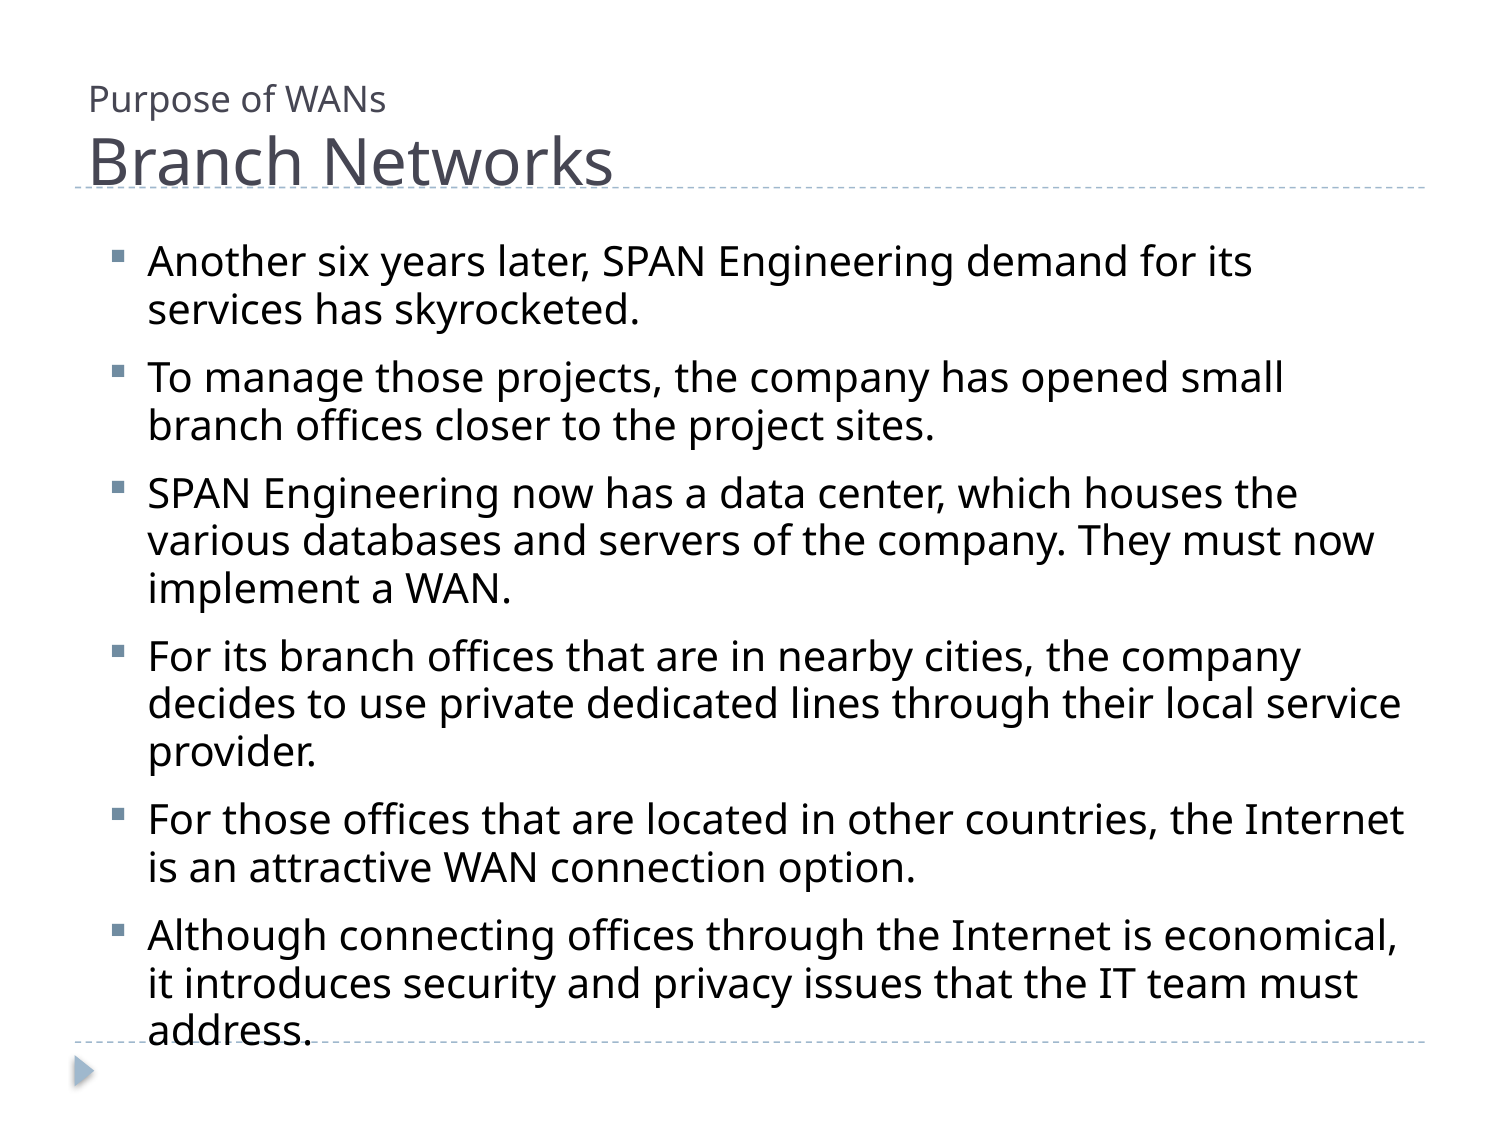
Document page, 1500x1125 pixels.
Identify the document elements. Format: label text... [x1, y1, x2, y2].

title Purpose of WANs Branch Networks [73, 68, 1410, 206]
text_box Another six years later, SPAN Engineering demand for its services has skyrocketed. To manage those projects, the company has opened small branch offices closer to the project sites. SPAN Engineering now has a data center, which houses the various databases and servers of the company. They must now implement a WAN. For its branch offices that are in nearby cities, the company decides to use private dedicated lines through their local service provider. For those offices that are located in other countries, the Internet is an attractive WAN connection option. Although connecting offices through the Internet is economical, it introduces security and privacy issues that the IT team must address. [93, 231, 1435, 1108]
